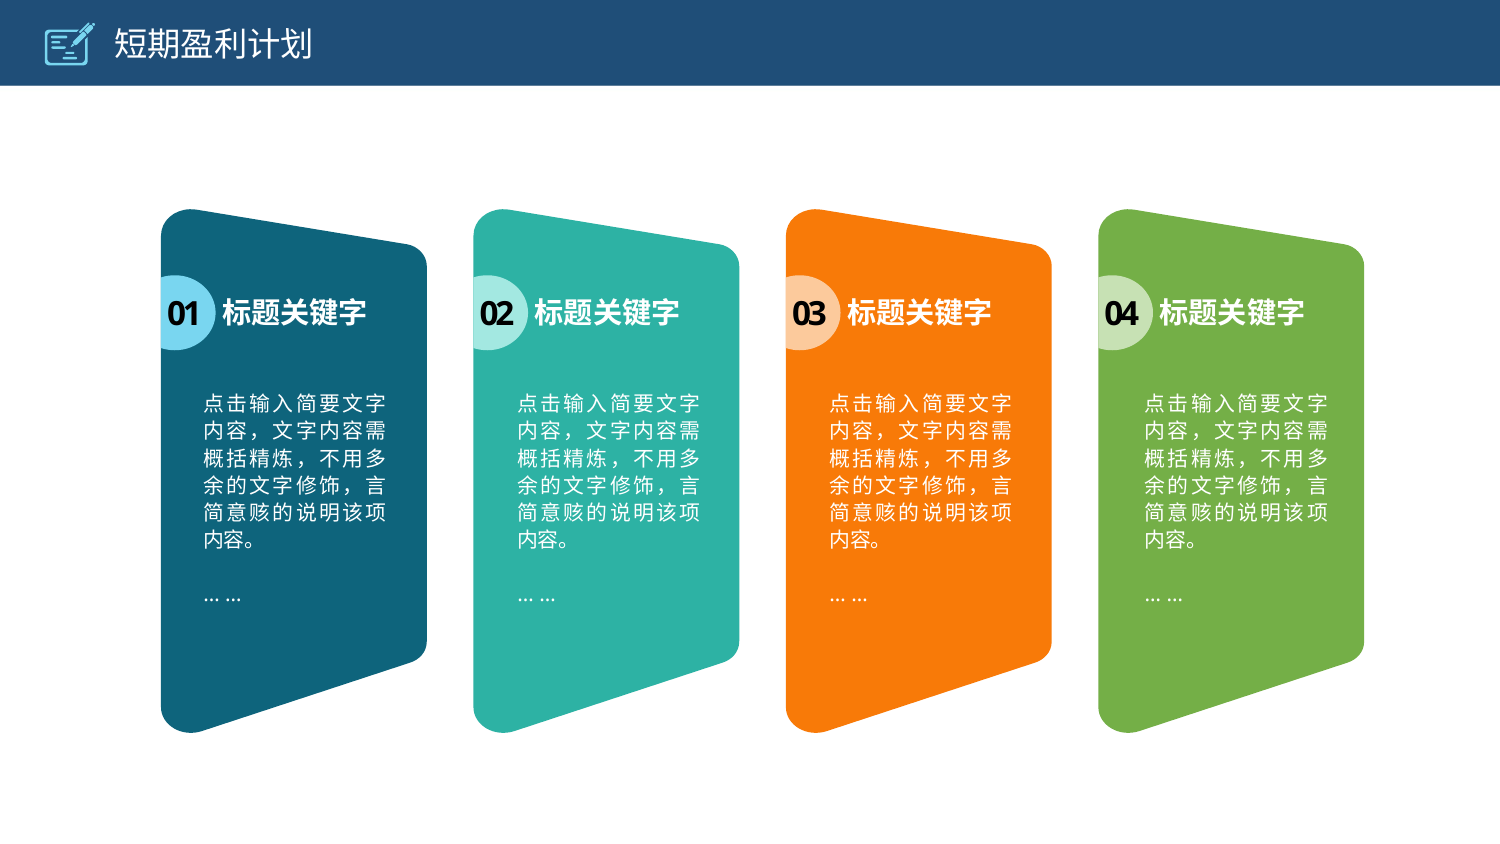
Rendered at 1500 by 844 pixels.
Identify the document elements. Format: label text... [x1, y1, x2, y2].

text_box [473, 208, 740, 734]
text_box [160, 208, 427, 734]
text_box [1098, 208, 1365, 734]
picture [0, 0, 1500, 844]
text_box [44, 22, 95, 66]
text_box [785, 208, 1052, 734]
title 短期盈利计划 [99, 20, 550, 66]
